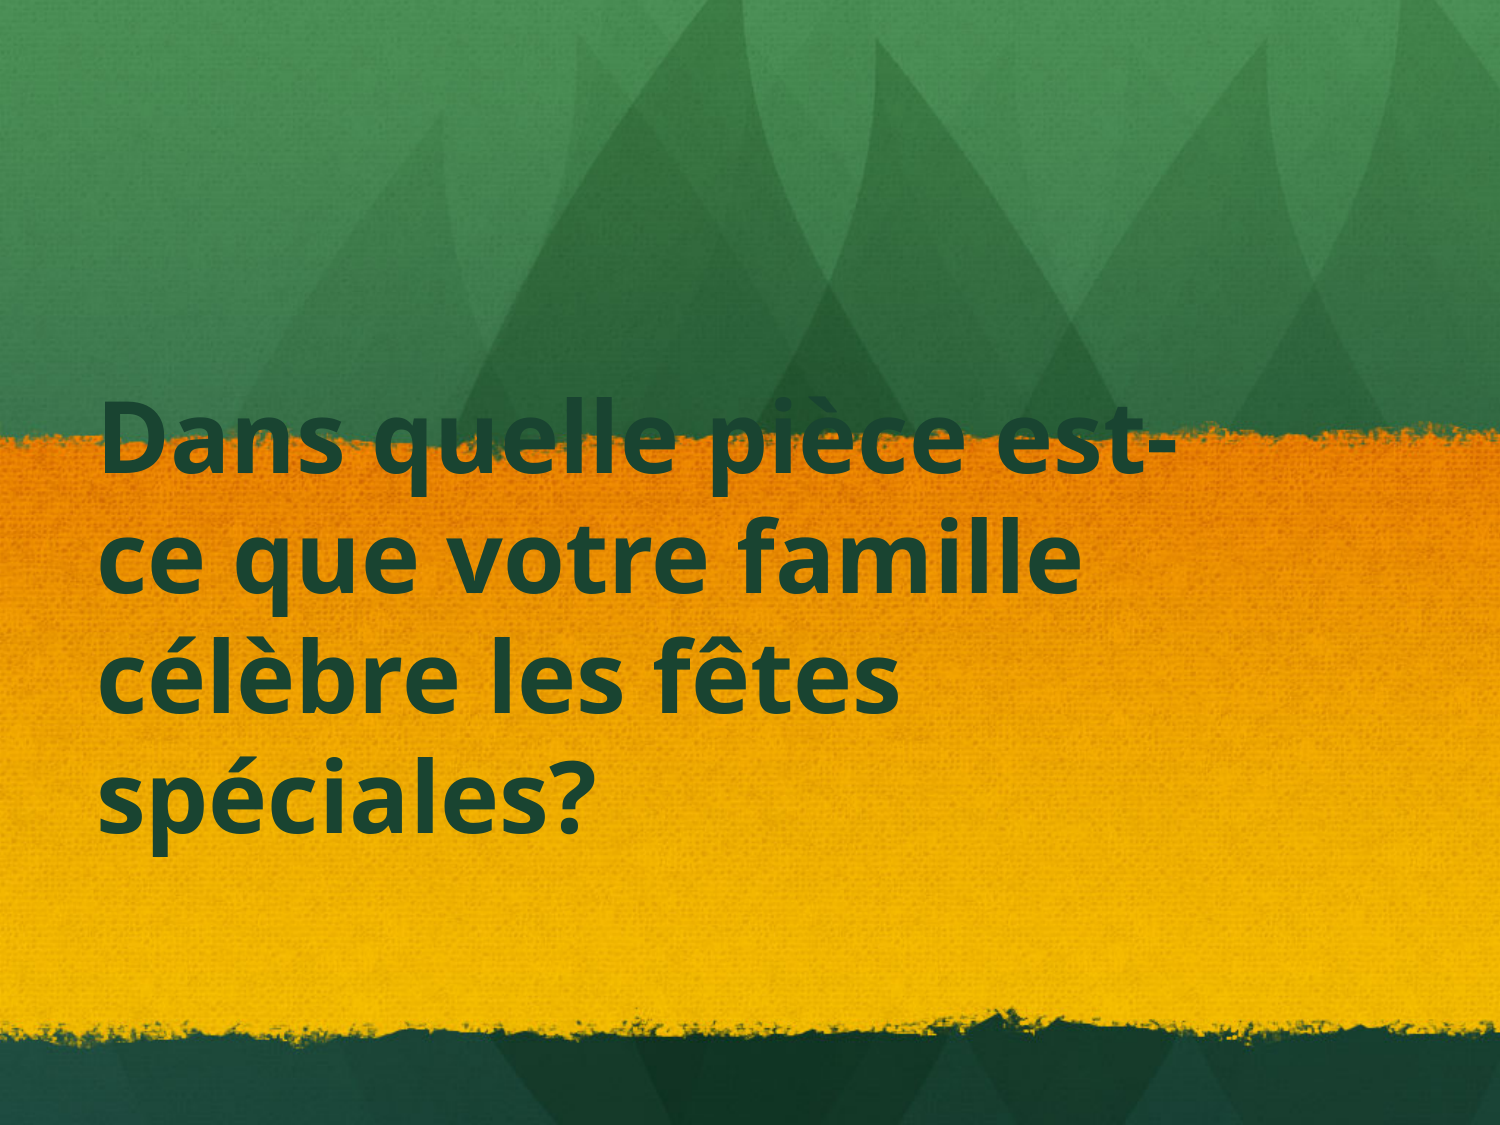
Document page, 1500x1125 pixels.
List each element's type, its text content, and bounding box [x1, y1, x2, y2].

picture [0, 0, 1500, 1125]
title Dans quelle pièce est-ce que votre famille célèbre les fêtes spéciales? [81, 619, 1262, 861]
